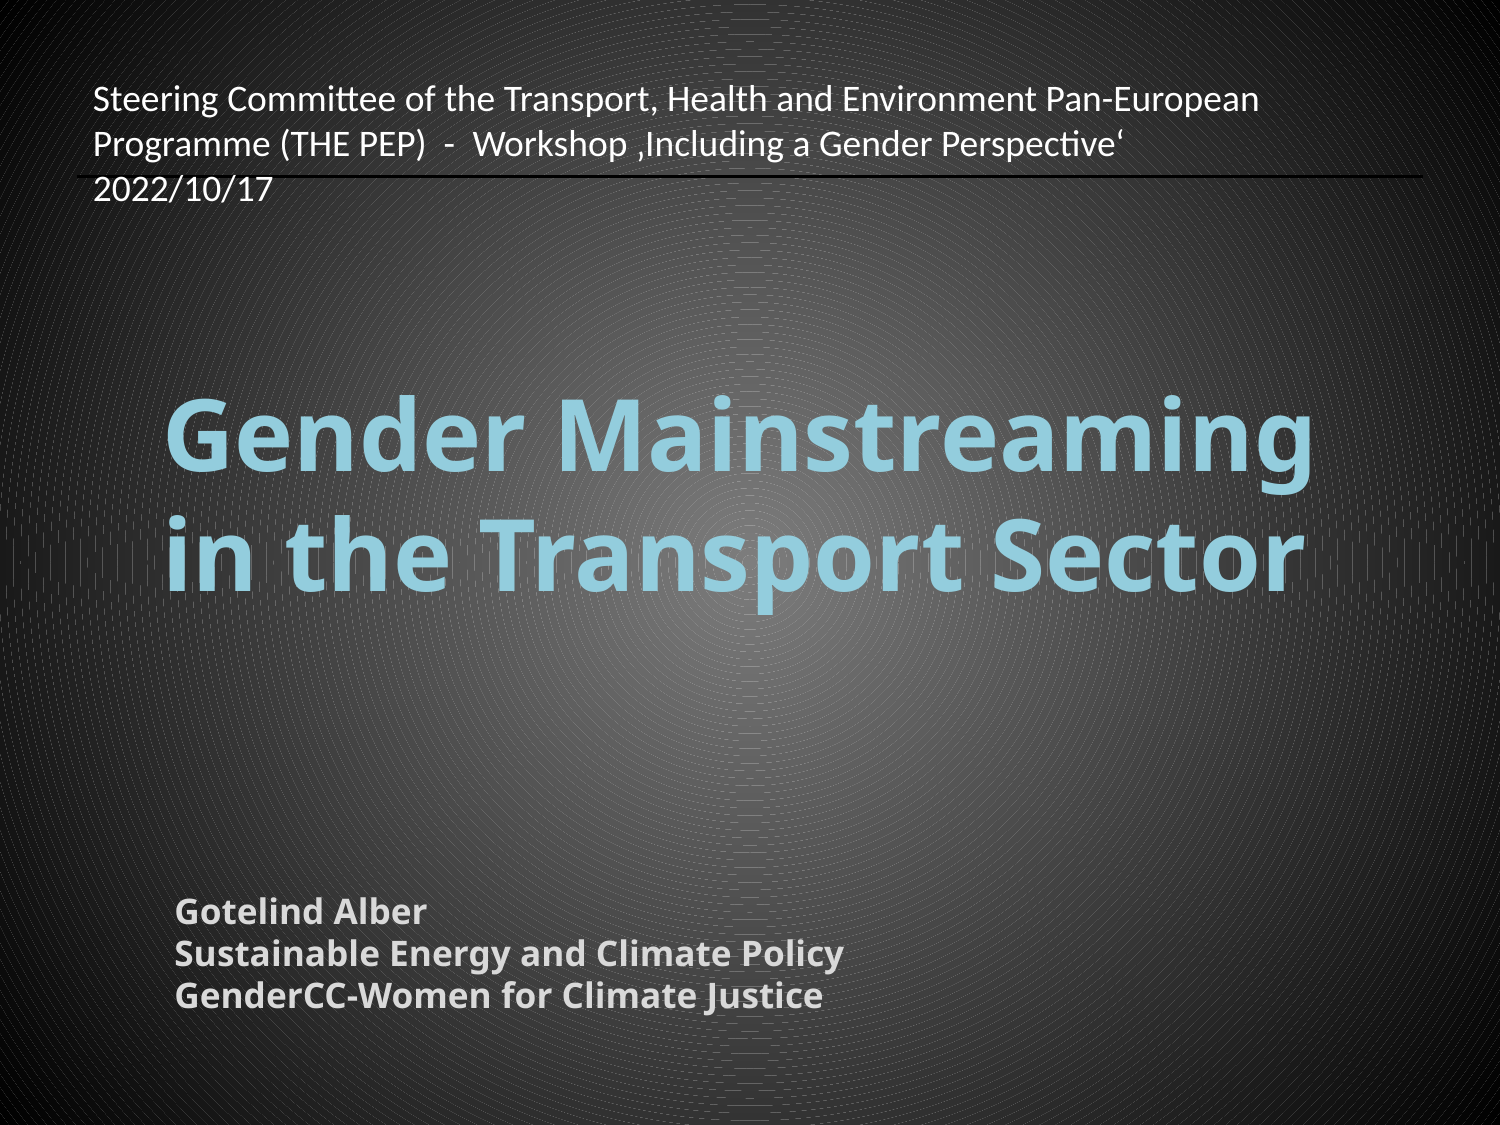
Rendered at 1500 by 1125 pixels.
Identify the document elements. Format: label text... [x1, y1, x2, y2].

subtitle Gotelind Alber Sustainable Energy and Climate Policy GenderCC-Women for Climate Justice [159, 881, 1341, 1024]
text_box Steering Committee of the Transport, Health and Environment Pan-European Programme (THE PEP) - Workshop ‚Including a Gender Perspective‘ 2022/10/17 [78, 66, 1425, 217]
title Gender Mainstreaming in the Transport Sector [147, 255, 1444, 728]
